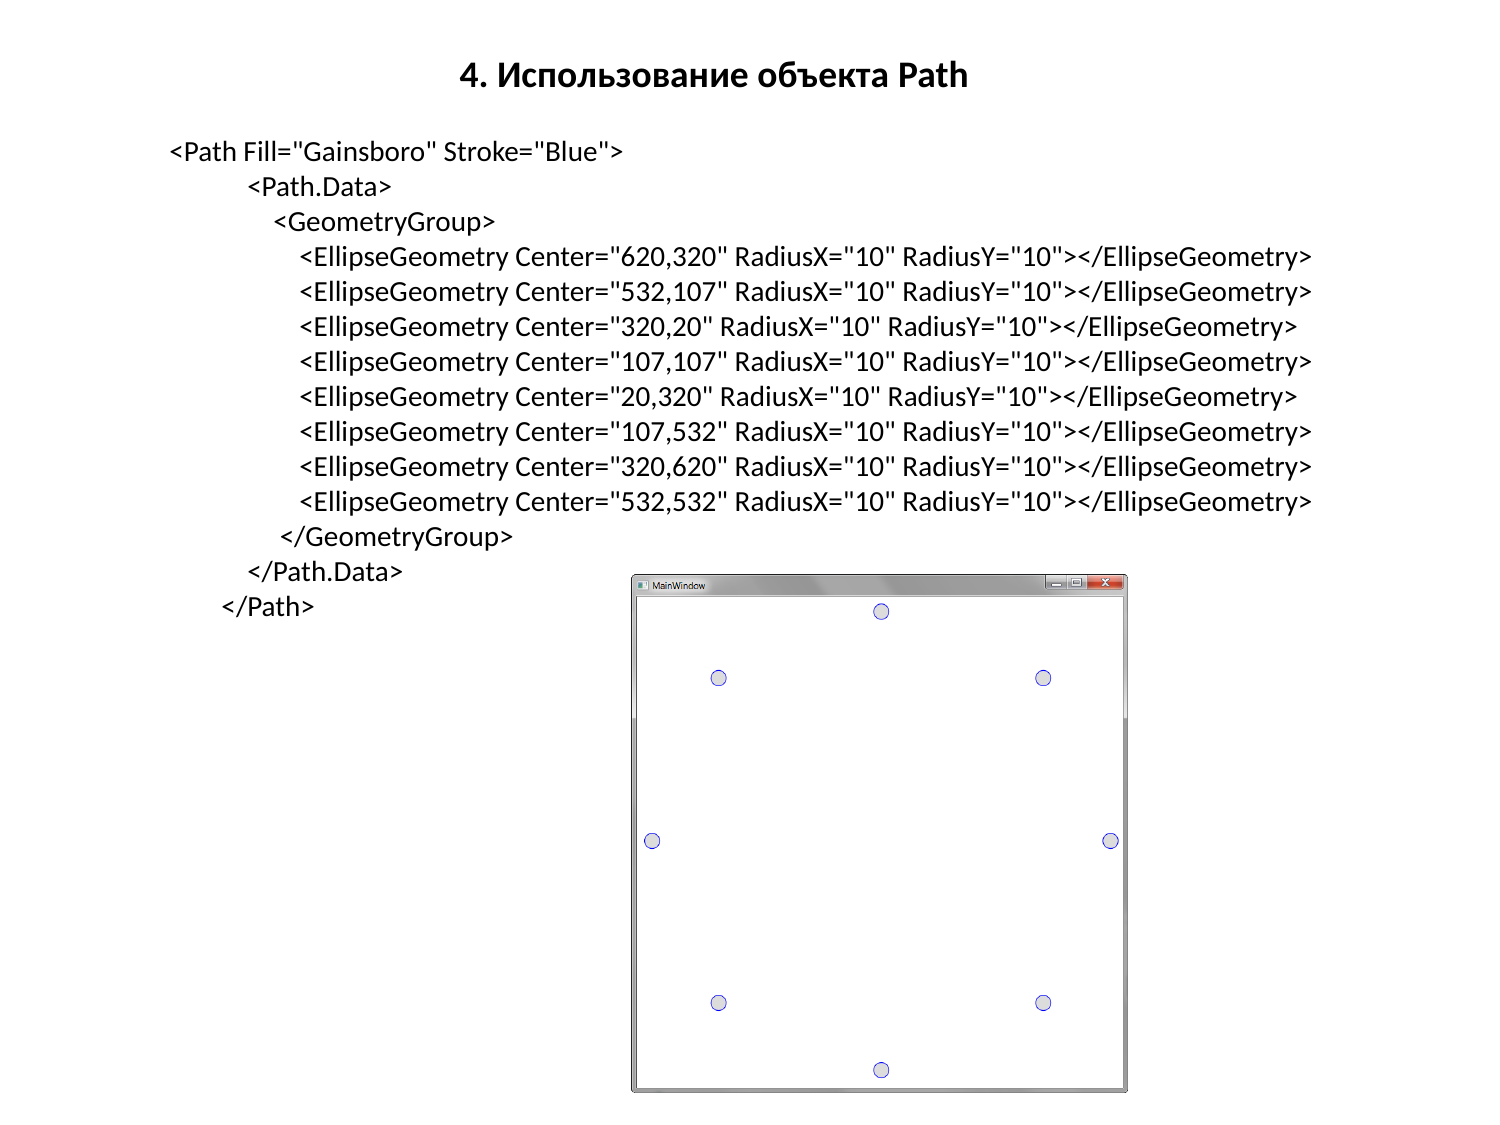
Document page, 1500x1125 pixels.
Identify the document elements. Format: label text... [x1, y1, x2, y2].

text_box 4. Использование объекта Path [444, 42, 984, 103]
text_box <Path Fill="Gainsboro" Stroke="Blue"> <Path.Data> <GeometryGroup> <EllipseGeometry Center="620,320" RadiusX="10" RadiusY="10"></EllipseGeometry> <EllipseGeometry Center="532,107" RadiusX="10" RadiusY="10"></EllipseGeometry> <EllipseGeometry Center="320,20" RadiusX="10" RadiusY="10"></EllipseGeometry> <EllipseGeometry Center="107,107" RadiusX="10" RadiusY="10"></EllipseGeometry> <EllipseGeometry Center="20,320" RadiusX="10" RadiusY="10"></EllipseGeometry> <EllipseGeometry Center="107,532" RadiusX="10" RadiusY="10"></EllipseGeometry> <EllipseGeometry Center="320,620" RadiusX="10" RadiusY="10"></EllipseGeometry> <EllipseGeometry Center="532,532" RadiusX="10" RadiusY="10"></EllipseGeometry> </GeometryGroup> </Path.Data> </Path> [154, 125, 1329, 630]
picture [631, 574, 1129, 1093]
